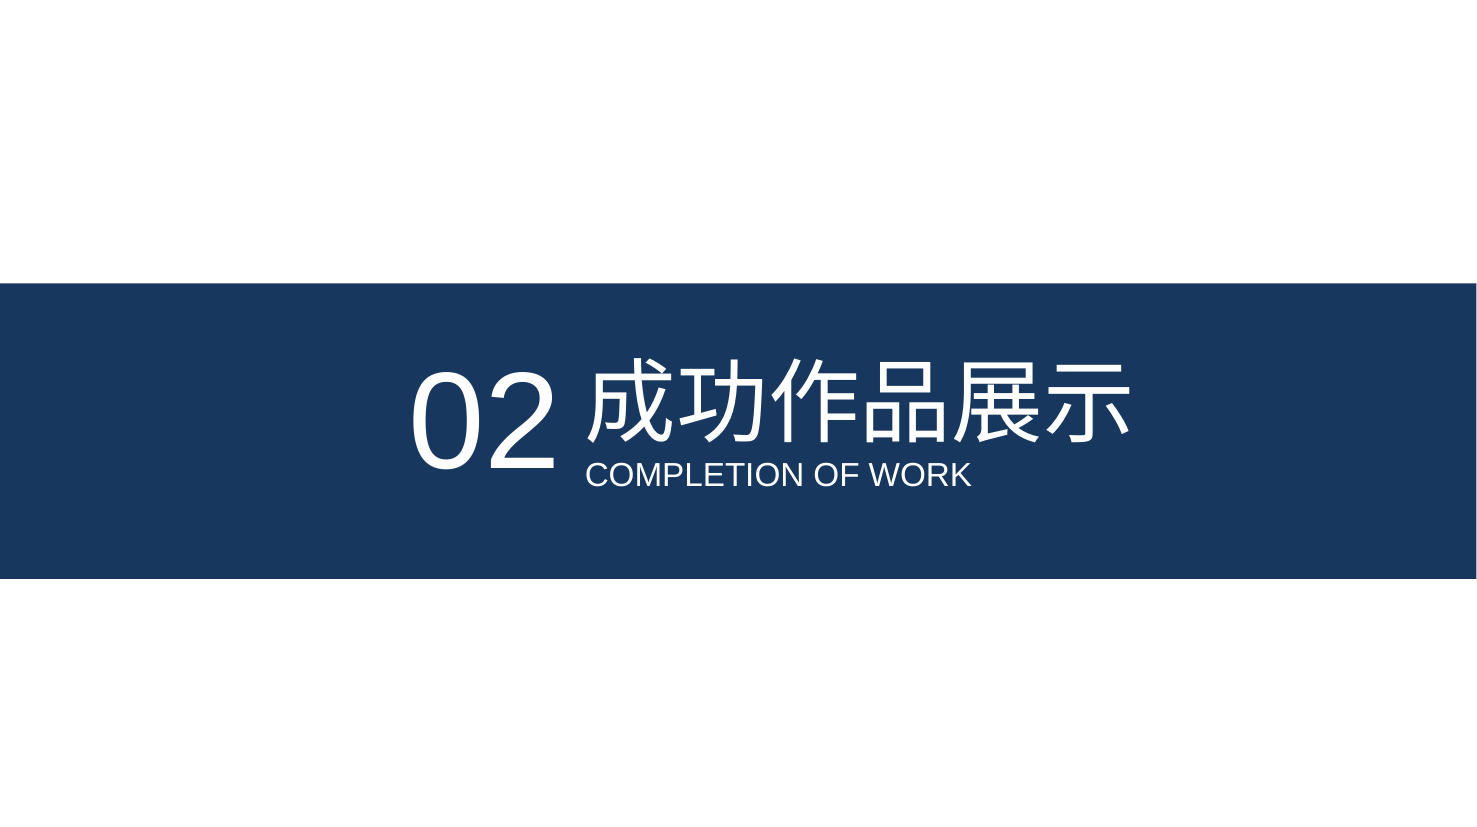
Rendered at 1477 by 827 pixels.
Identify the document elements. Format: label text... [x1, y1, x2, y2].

text_box [0, 281, 1477, 581]
text_box 成功作品展示COMPLETION OF WORK [584, 491, 1247, 495]
text_box 02 [360, 306, 610, 522]
